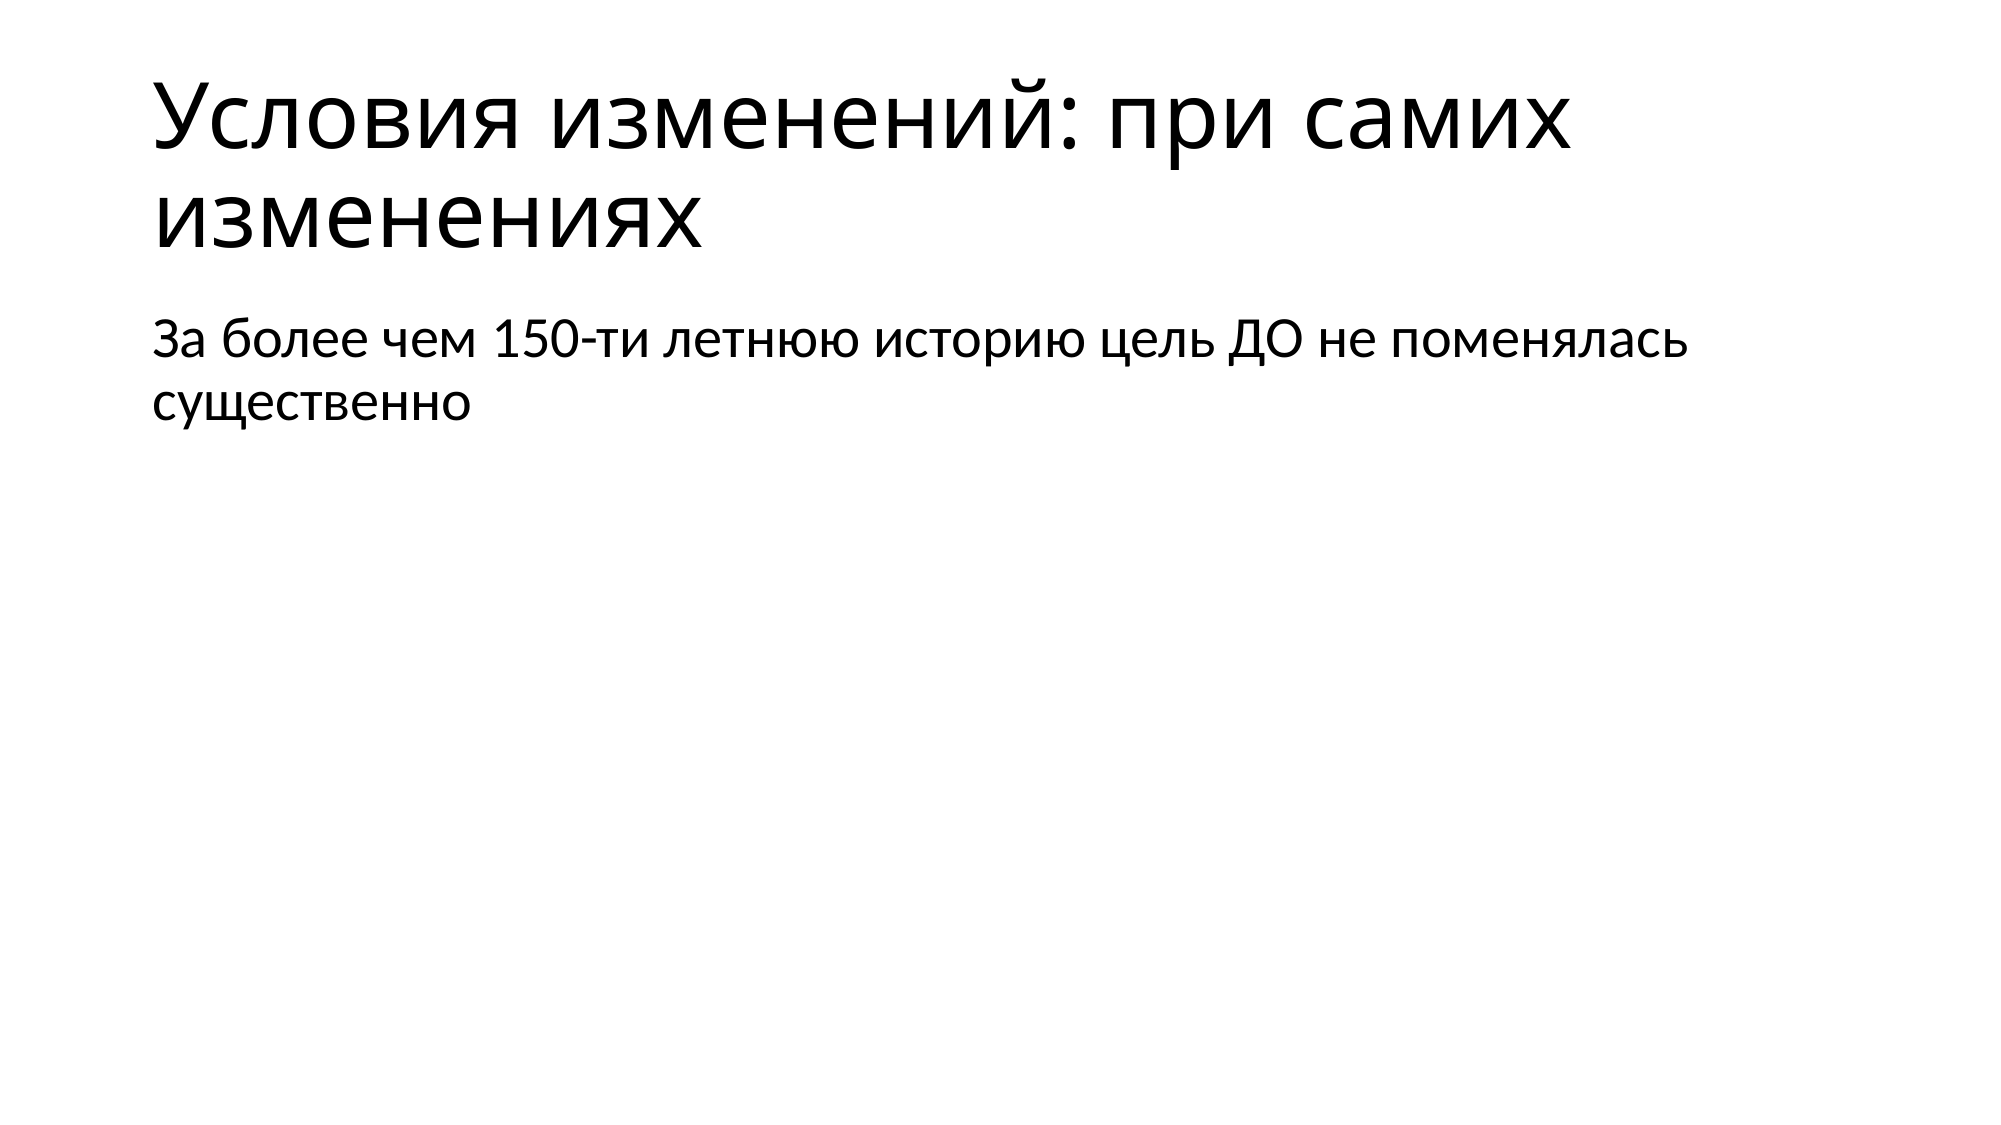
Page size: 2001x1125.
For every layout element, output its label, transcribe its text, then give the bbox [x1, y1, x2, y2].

list За более чем 150-ти летнюю историю цель ДО не поменялась существенно [137, 299, 1863, 1014]
title Условия изменений: при самих изменениях [137, 59, 1863, 278]
